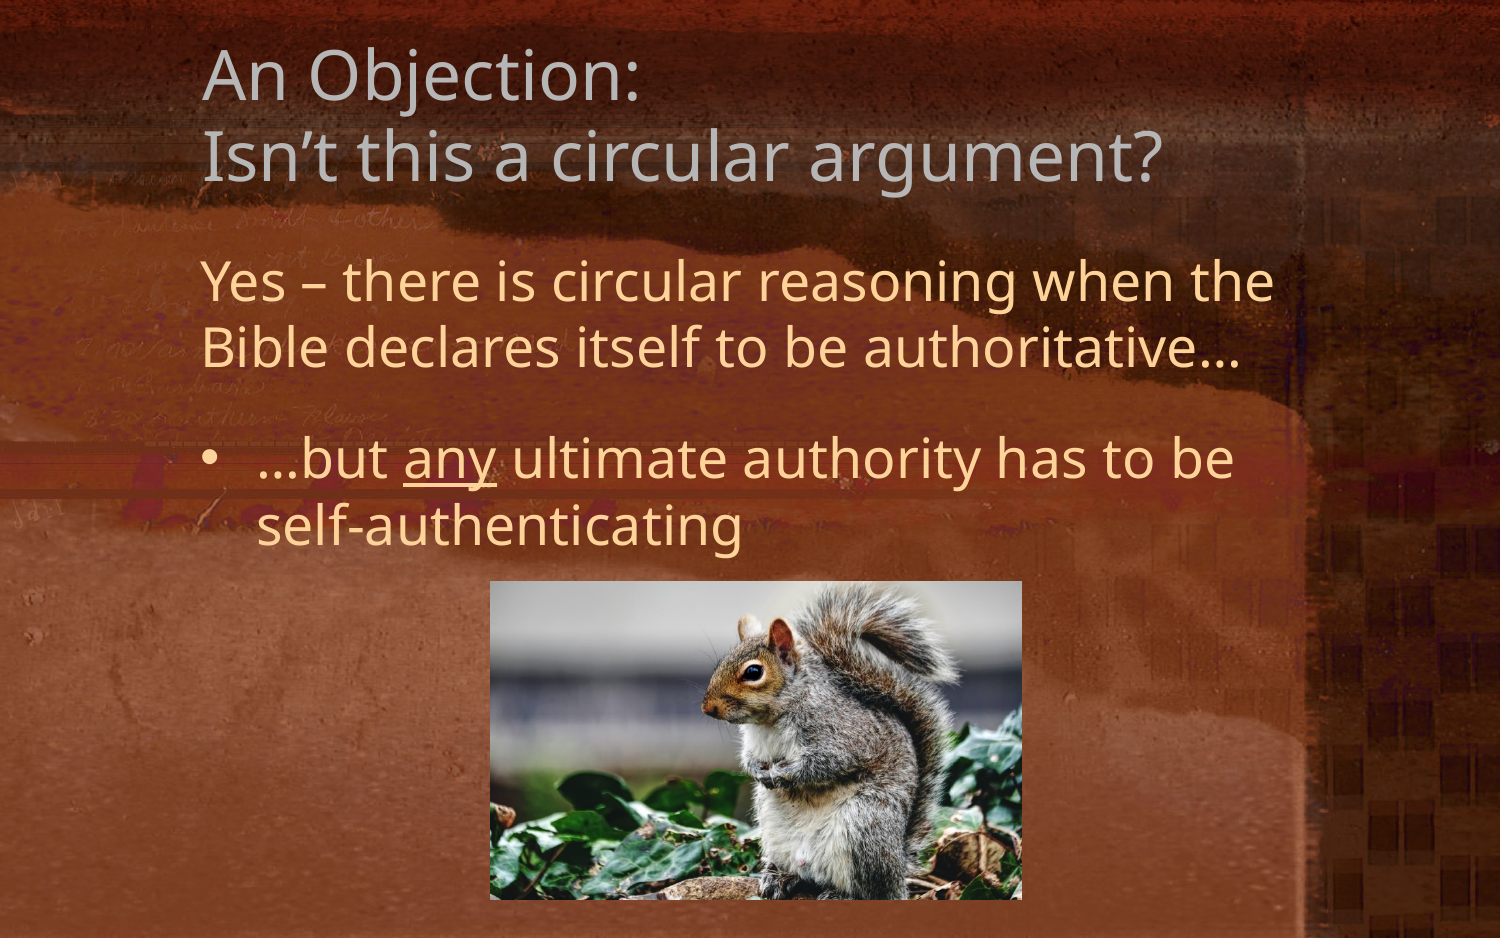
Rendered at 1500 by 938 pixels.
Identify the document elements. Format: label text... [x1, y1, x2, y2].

text_box Yes – there is circular reasoning when the Bible declares itself to be authoritative… [187, 239, 1313, 404]
text_box Isn’t this a circular argument? [187, 104, 1324, 203]
picture [0, 0, 1500, 938]
text_box …but any ultimate authority has to be self-authenticating [187, 416, 1313, 582]
title An Objection: [187, 72, 1313, 104]
